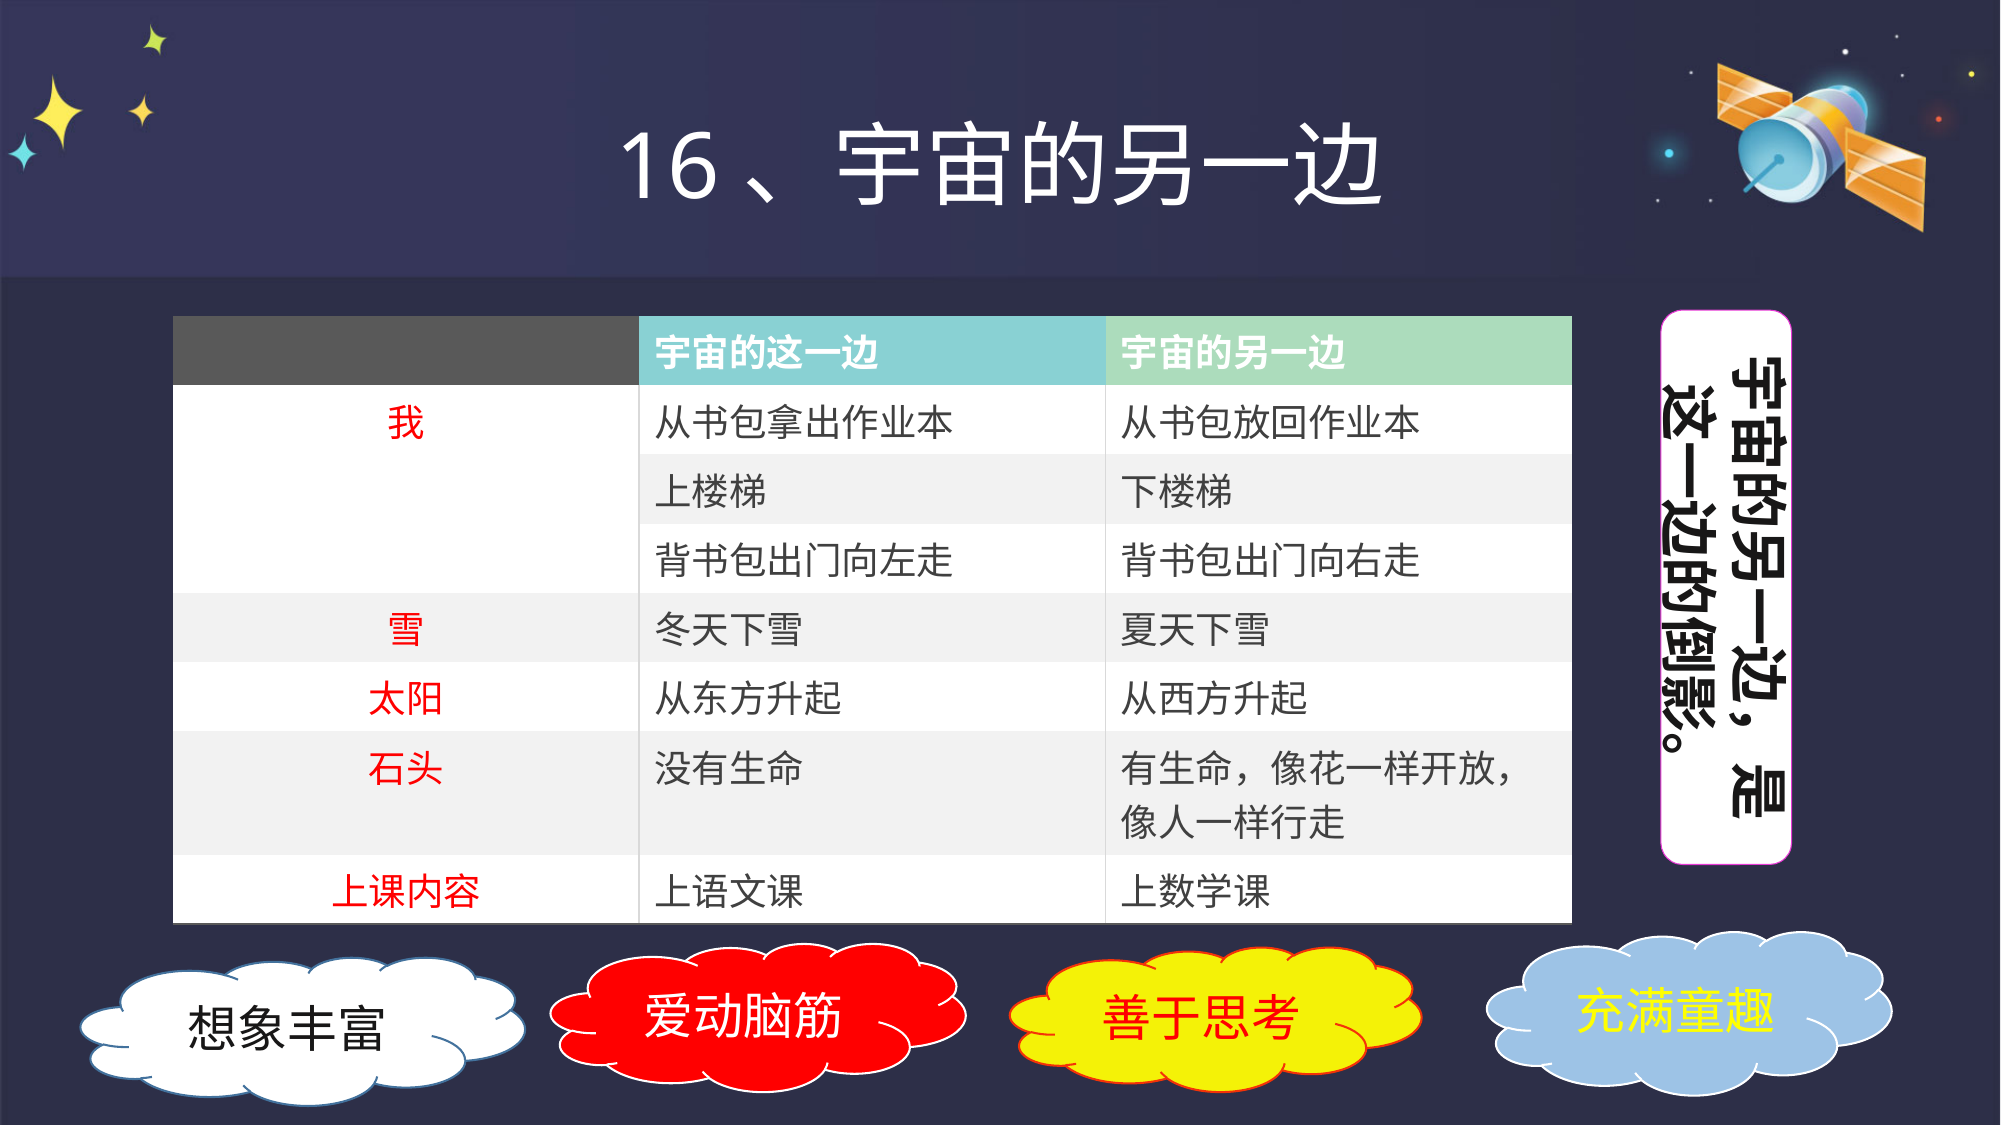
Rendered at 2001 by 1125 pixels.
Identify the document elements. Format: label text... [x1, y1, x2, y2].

text_box 想象丰富 [79, 956, 527, 1108]
table_cell 从西方升起 [1106, 662, 1572, 731]
table_cell 雪 [173, 593, 638, 662]
table_header 宇宙的另一边 [1106, 316, 1572, 385]
picture [0, 0, 2001, 1125]
table_cell 没有生命 [640, 731, 1105, 855]
table_cell 有生命，像花一样开放，像人一样行走 [1106, 731, 1572, 855]
table_cell 从东方升起 [640, 662, 1105, 731]
table_cell 太阳 [173, 662, 638, 731]
table_cell 夏天下雪 [1106, 593, 1572, 662]
text_box 宇宙的另一边，是这一边的倒影。 [1660, 309, 1793, 866]
text_box 充满童趣 [1485, 931, 1893, 1097]
table_cell 我 [173, 385, 638, 593]
table_header [173, 316, 639, 385]
table_cell 上楼梯 [640, 454, 1105, 524]
text_box 善于思考 [1008, 946, 1423, 1094]
text_box 爱动脑筋 [549, 942, 967, 1094]
table_cell 从书包放回作业本 [1106, 385, 1572, 454]
table_cell 下楼梯 [1106, 454, 1572, 524]
table_cell 从书包拿出作业本 [640, 385, 1105, 454]
table_cell 背书包出门向右走 [1106, 524, 1572, 593]
table_cell 上数学课 [1106, 855, 1572, 923]
table_cell 上课内容 [173, 855, 638, 923]
table_cell 背书包出门向左走 [640, 524, 1105, 593]
table_header 宇宙的这一边 [639, 316, 1106, 385]
table_cell 冬天下雪 [640, 593, 1105, 662]
title 16、宇宙的另一边 [137, 59, 1863, 278]
table_cell 石头 [173, 731, 638, 855]
table_cell 上语文课 [640, 855, 1105, 923]
